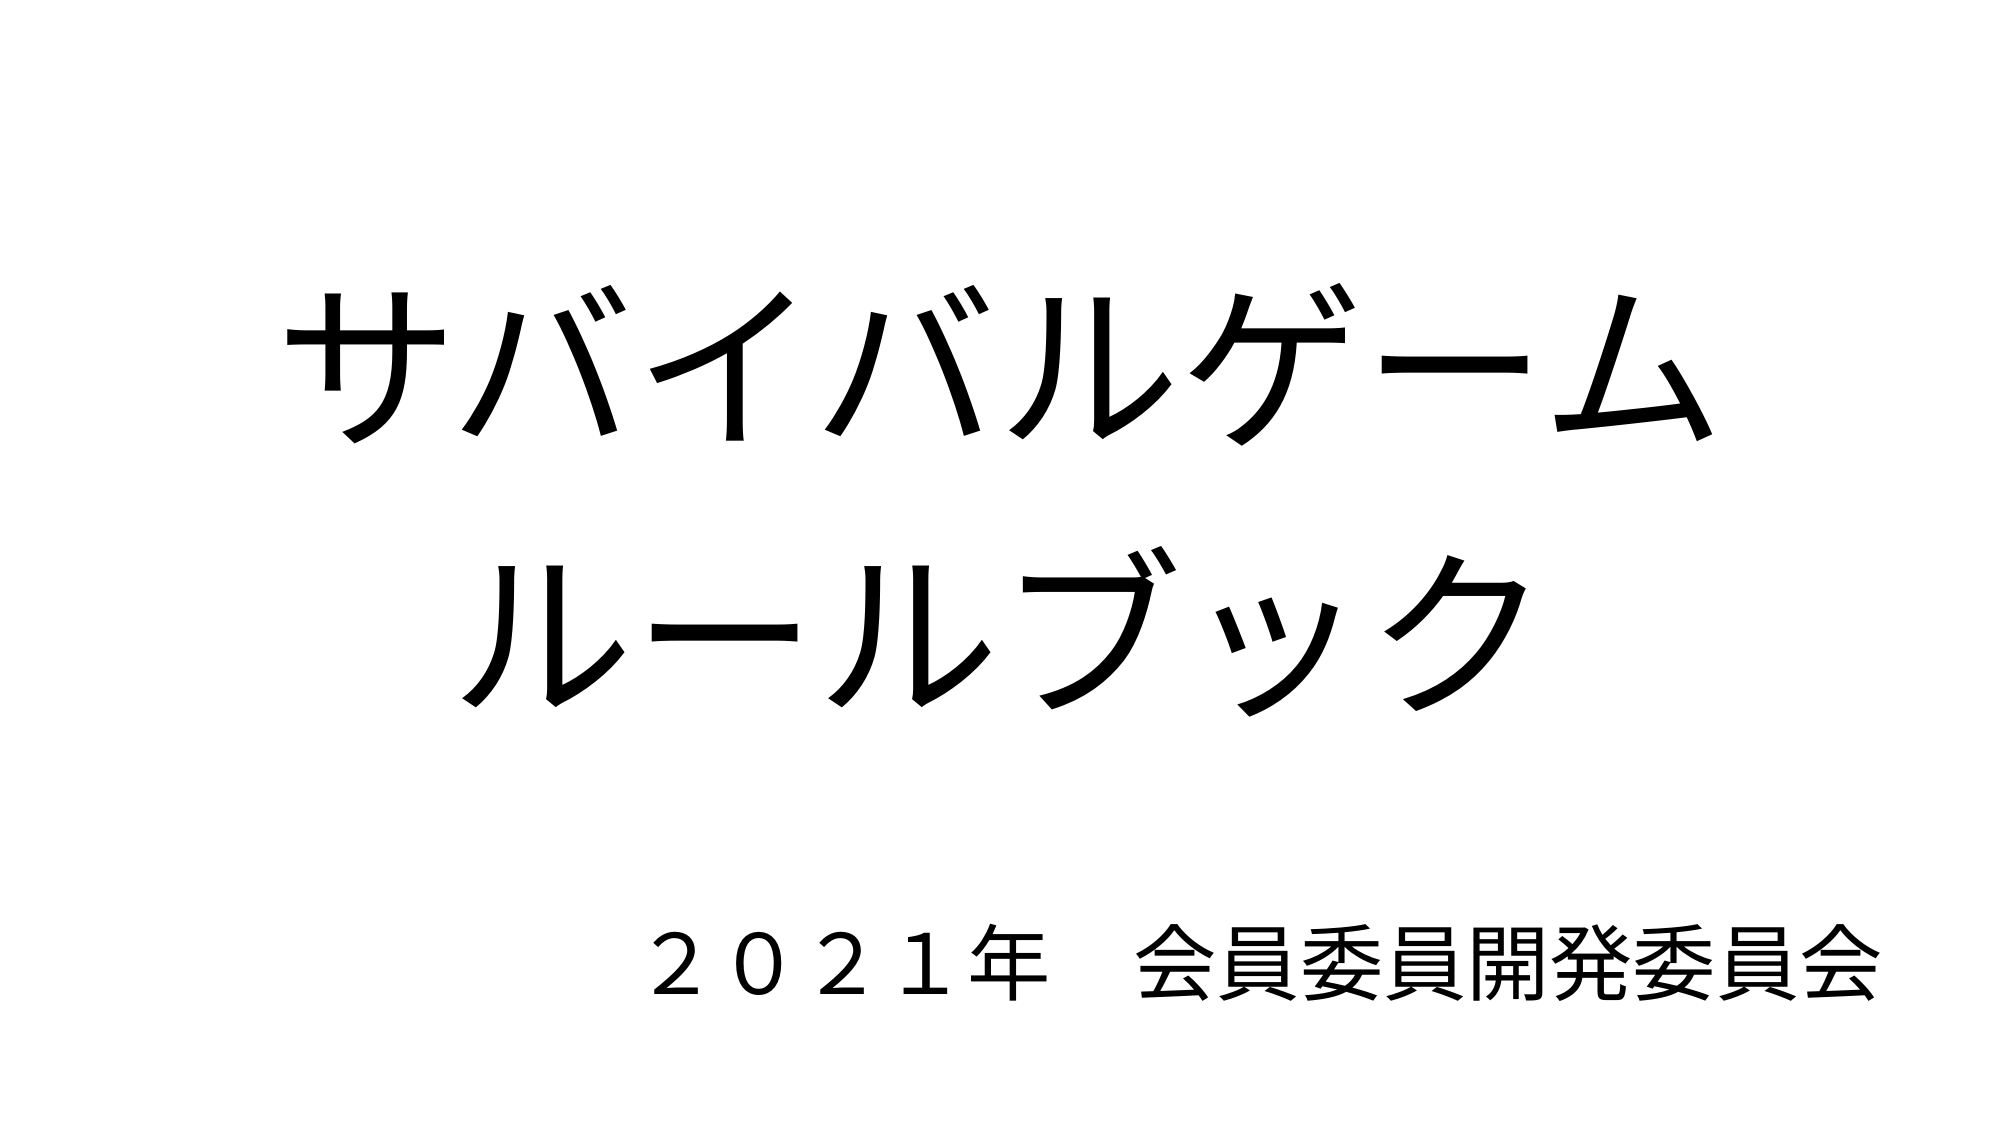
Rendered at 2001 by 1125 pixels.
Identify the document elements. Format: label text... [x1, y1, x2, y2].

text_box ルールブック [249, 534, 1750, 751]
title サバイバルゲーム [249, 266, 1750, 483]
text_box ２０２１年 会員委員開発委員会 [397, 803, 1898, 1020]
